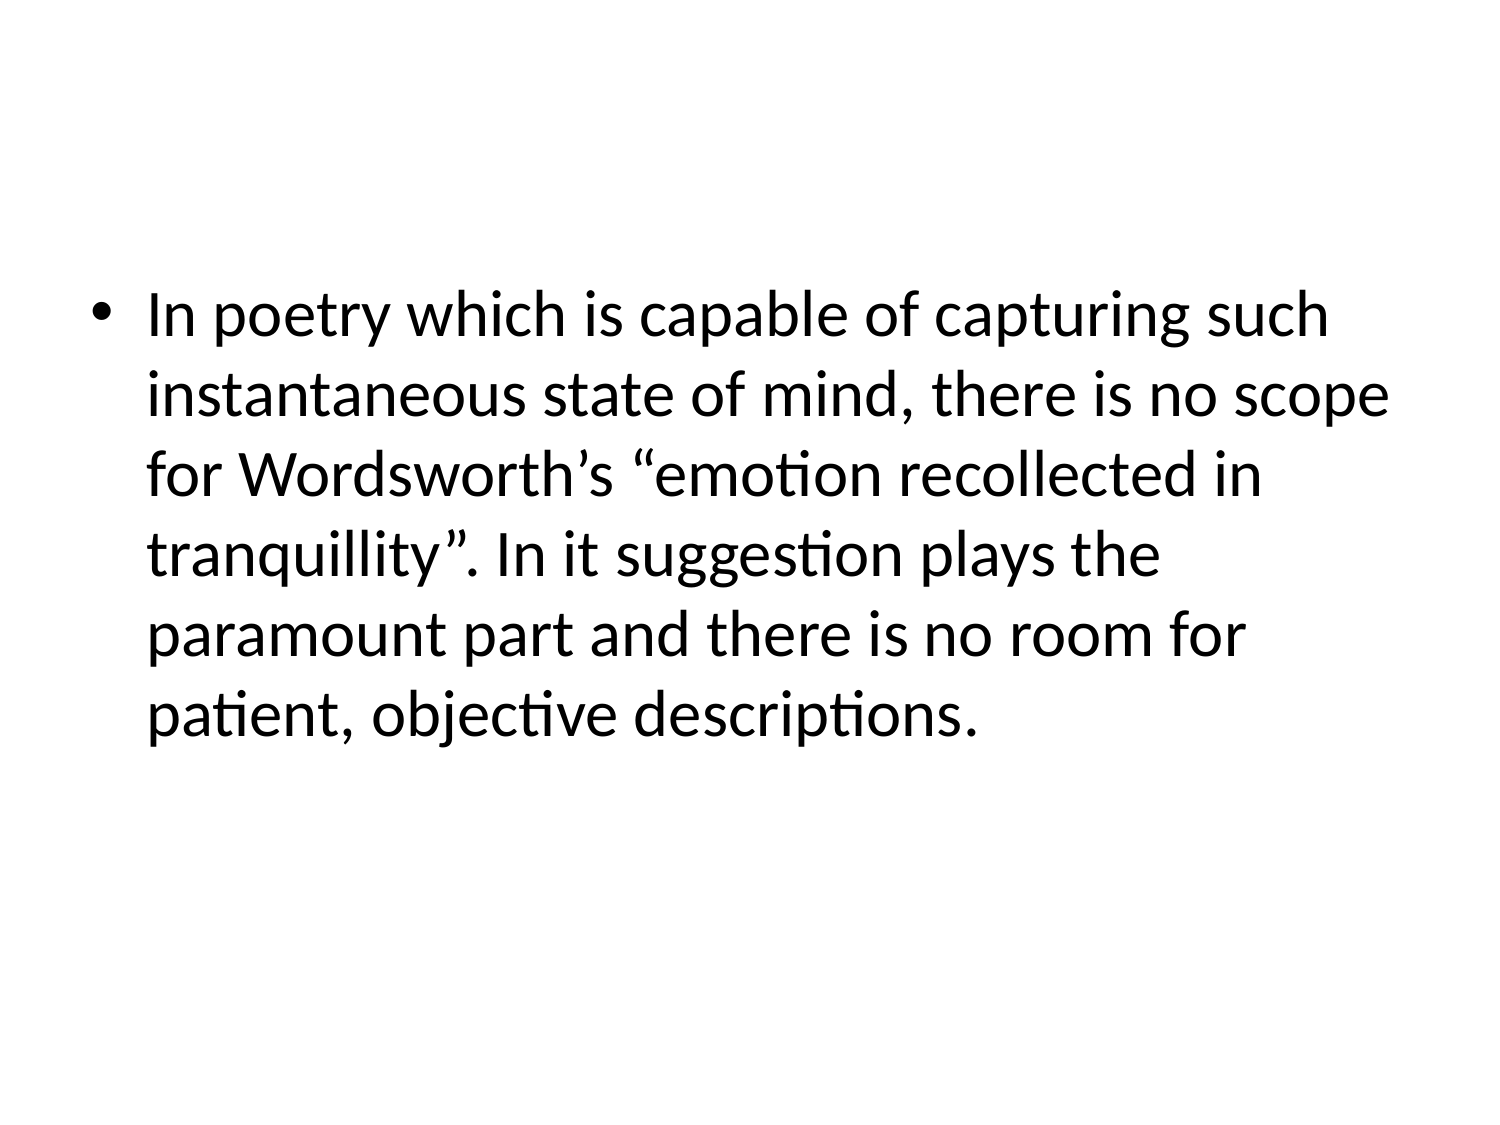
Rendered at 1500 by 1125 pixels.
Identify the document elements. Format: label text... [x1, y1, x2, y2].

list In poetry which is capable of capturing such instantaneous state of mind, there is no scope for Wordsworth’s “emotion recollected in tranquillity”. In it suggestion plays the paramount part and there is no room for patient, objective descriptions. [75, 262, 1425, 1005]
